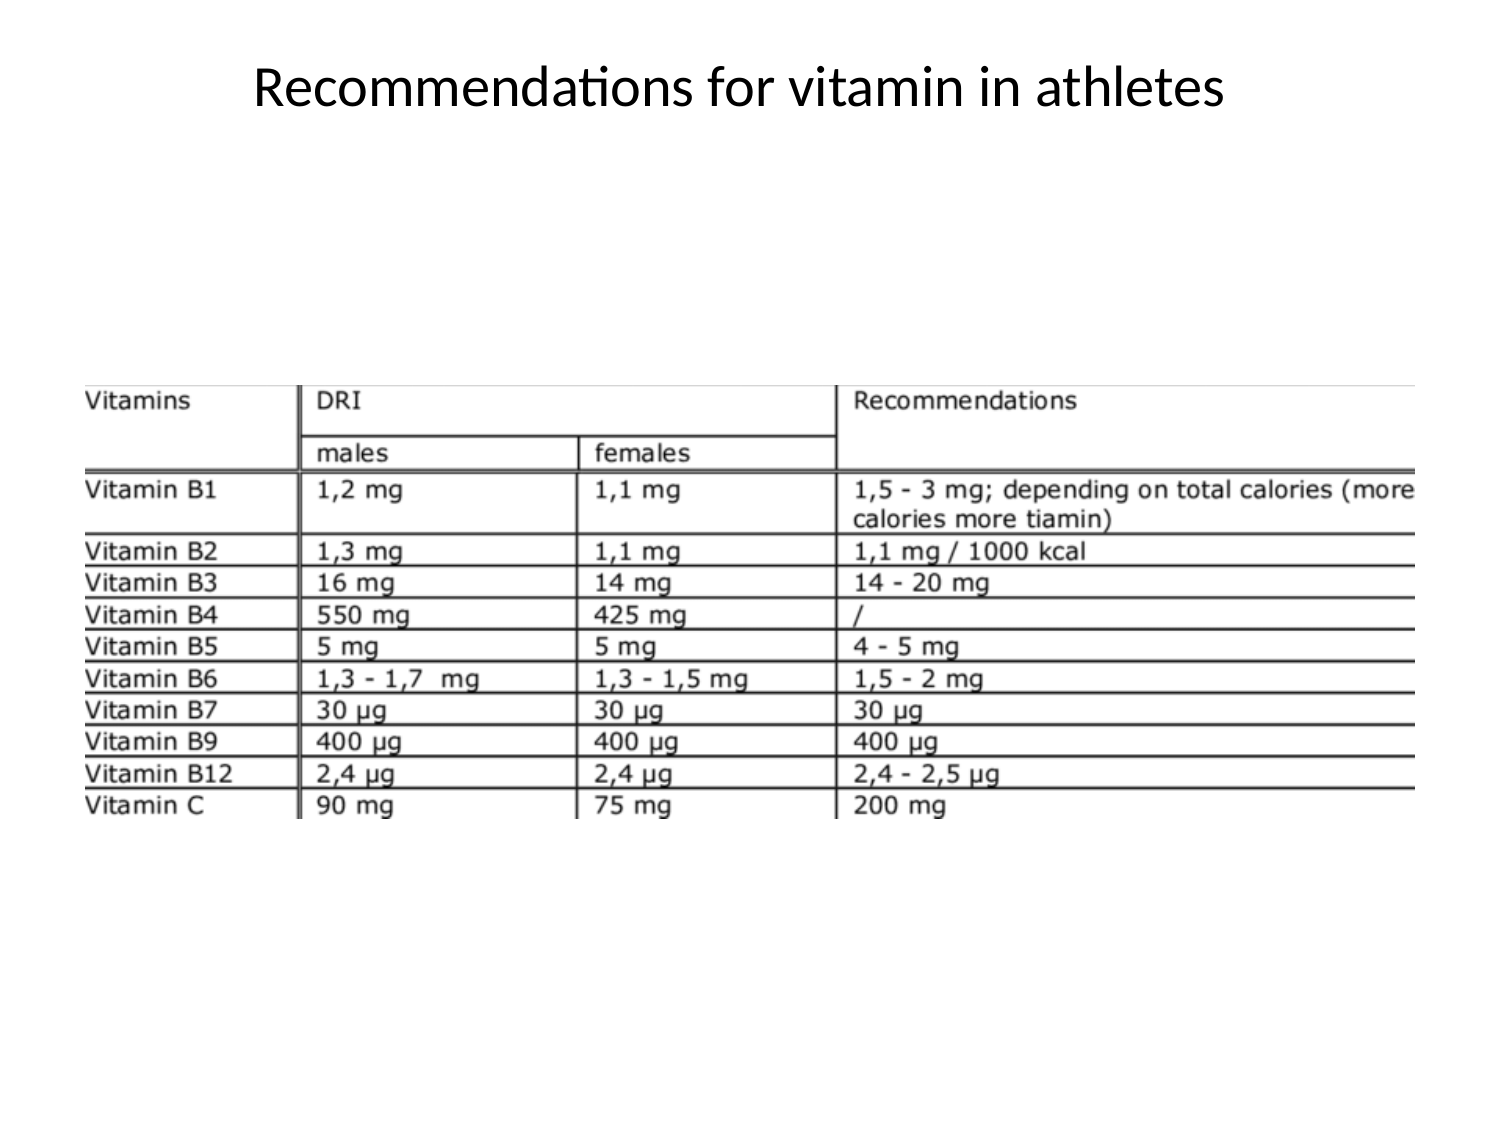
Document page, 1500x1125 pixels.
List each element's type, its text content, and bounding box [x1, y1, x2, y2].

picture [85, 385, 1415, 819]
title Recommendations for vitamin in athletes [64, 42, 1415, 124]
